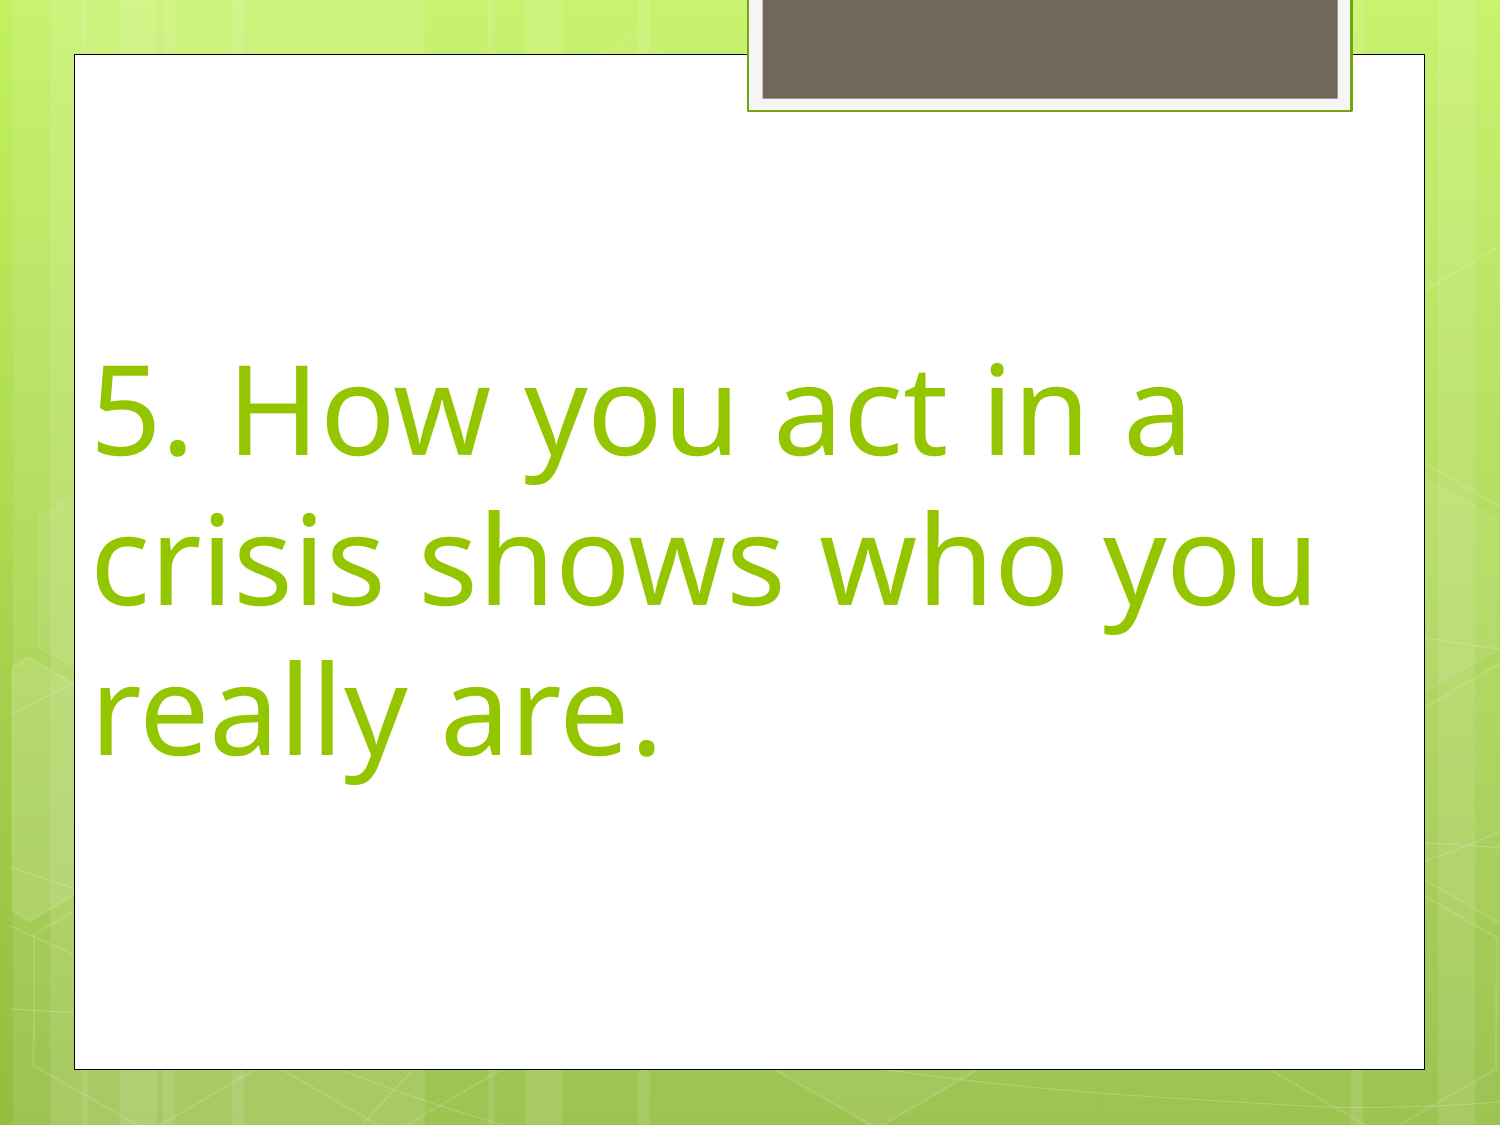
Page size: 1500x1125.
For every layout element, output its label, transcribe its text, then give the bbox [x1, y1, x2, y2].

title 5. How you act in a crisis shows who you really are. [75, 45, 1425, 788]
